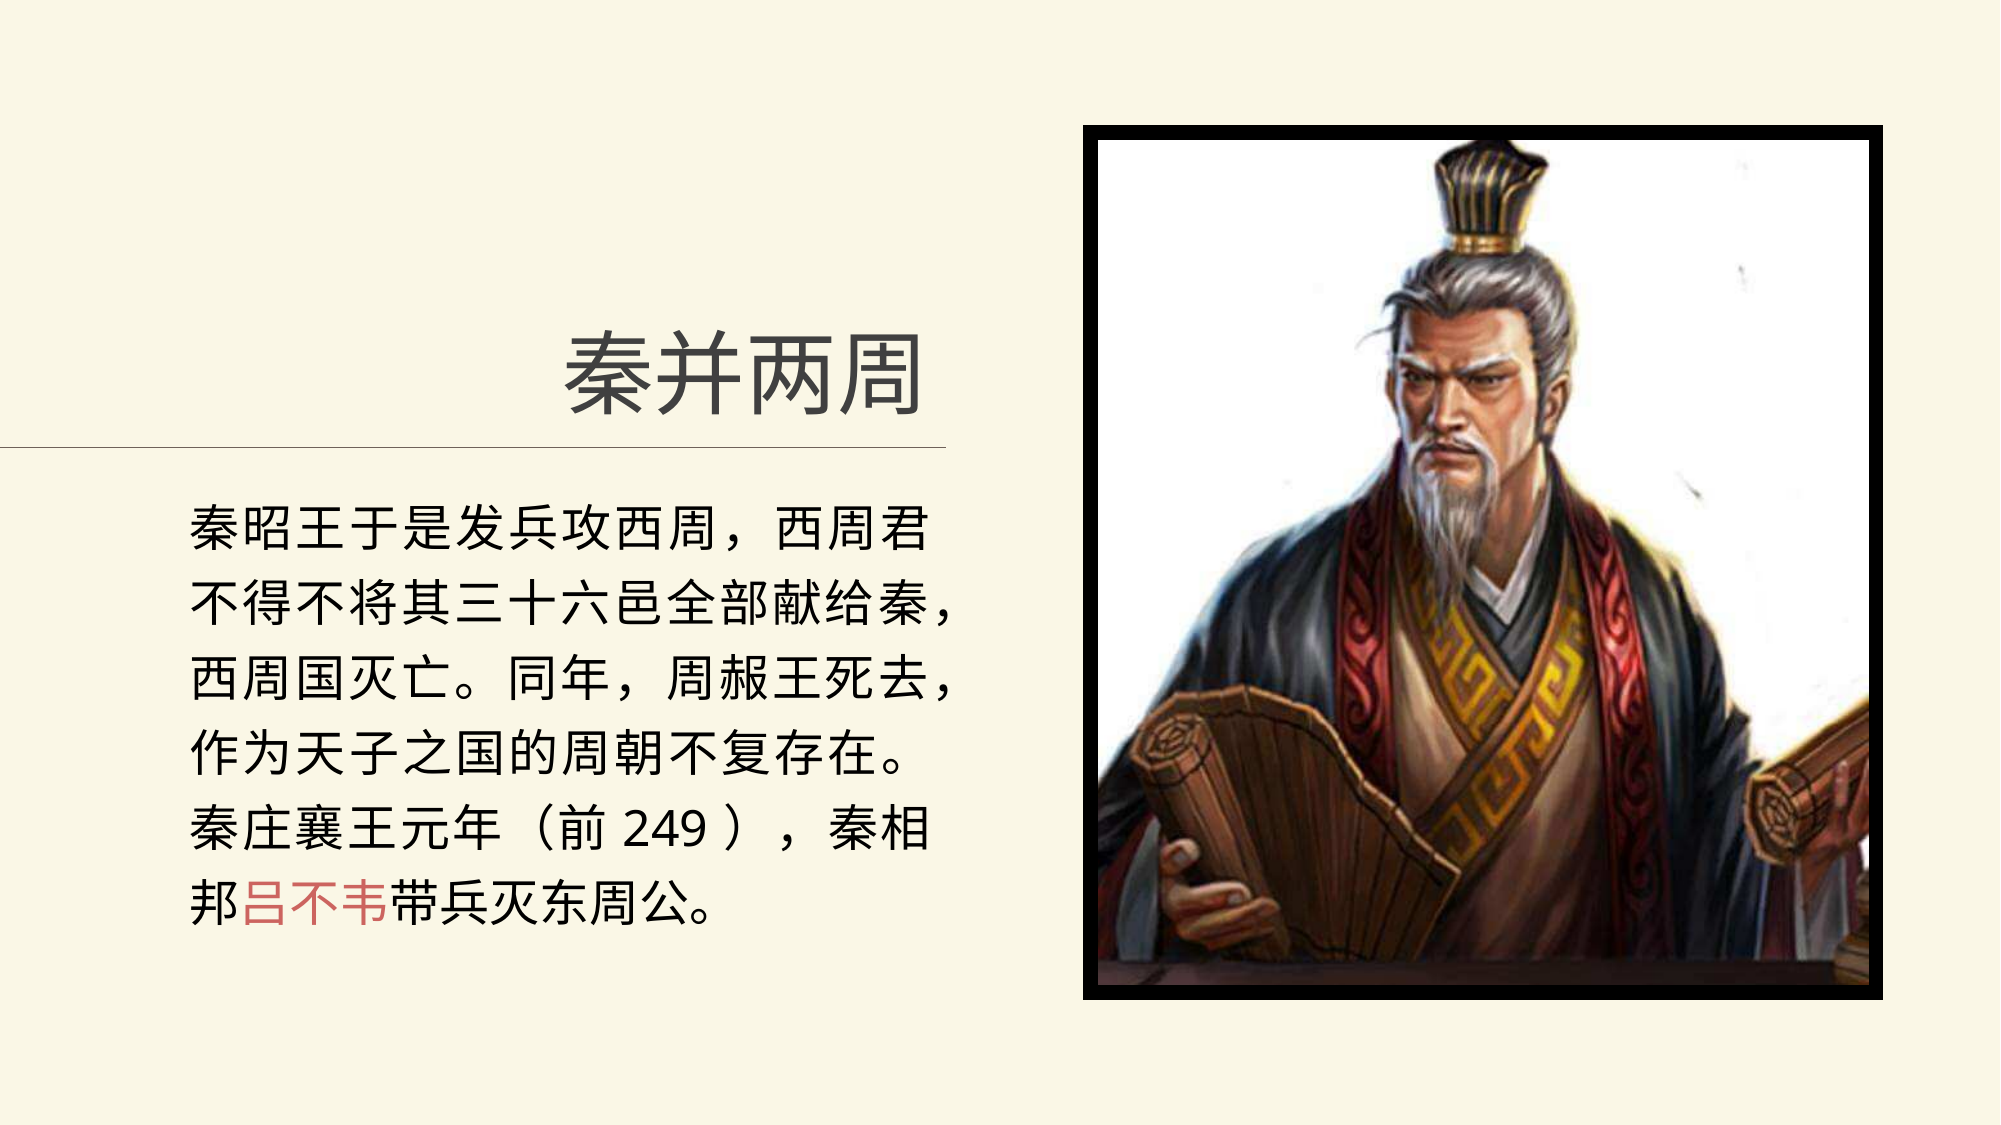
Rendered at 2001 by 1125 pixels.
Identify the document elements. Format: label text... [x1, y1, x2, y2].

text_box 秦昭王于是发兵攻西周，西周君不得不将其三十六邑全部献给秦，西周国灭亡。同年，周赧王死去，作为天子之国的周朝不复存在。秦庄襄王元年（前249），秦相邦吕不韦带兵灭东周公。 [174, 474, 946, 939]
text_box 秦并两周 [547, 308, 944, 434]
picture [1097, 139, 1869, 986]
